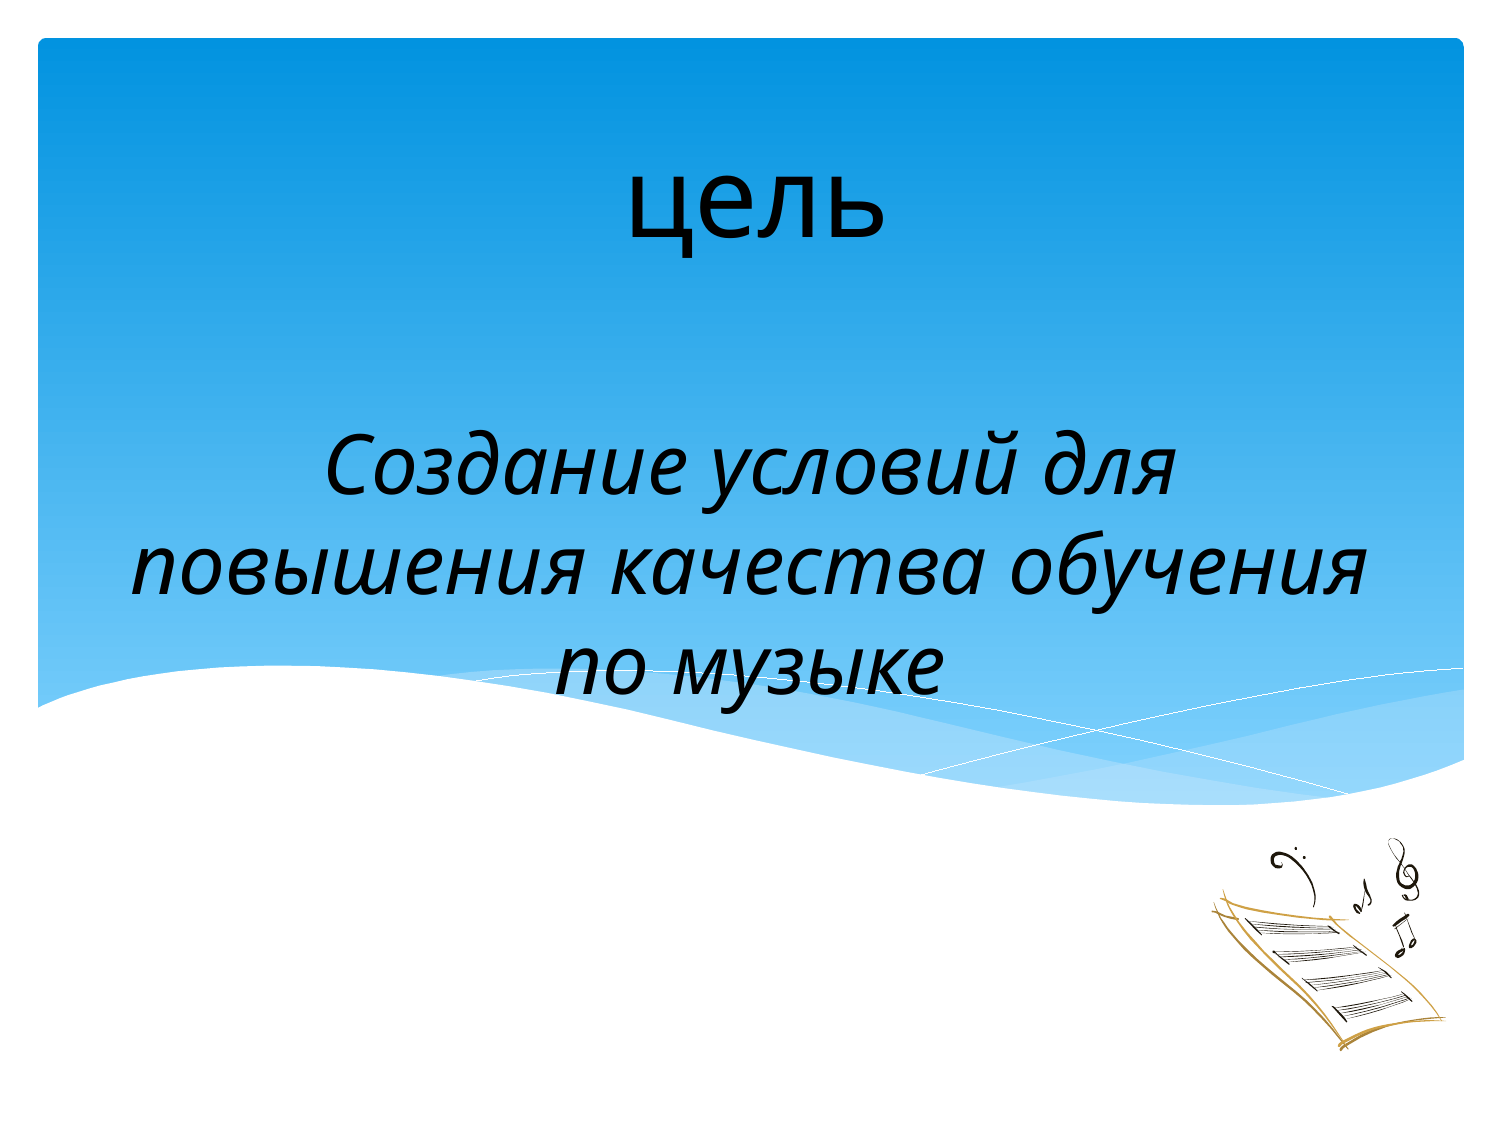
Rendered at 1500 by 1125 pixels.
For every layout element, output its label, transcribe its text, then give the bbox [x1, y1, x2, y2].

title Создание условий для повышения качества обучения по музыке [113, 404, 1389, 941]
list цель [230, 101, 1283, 268]
picture [1210, 837, 1448, 1052]
